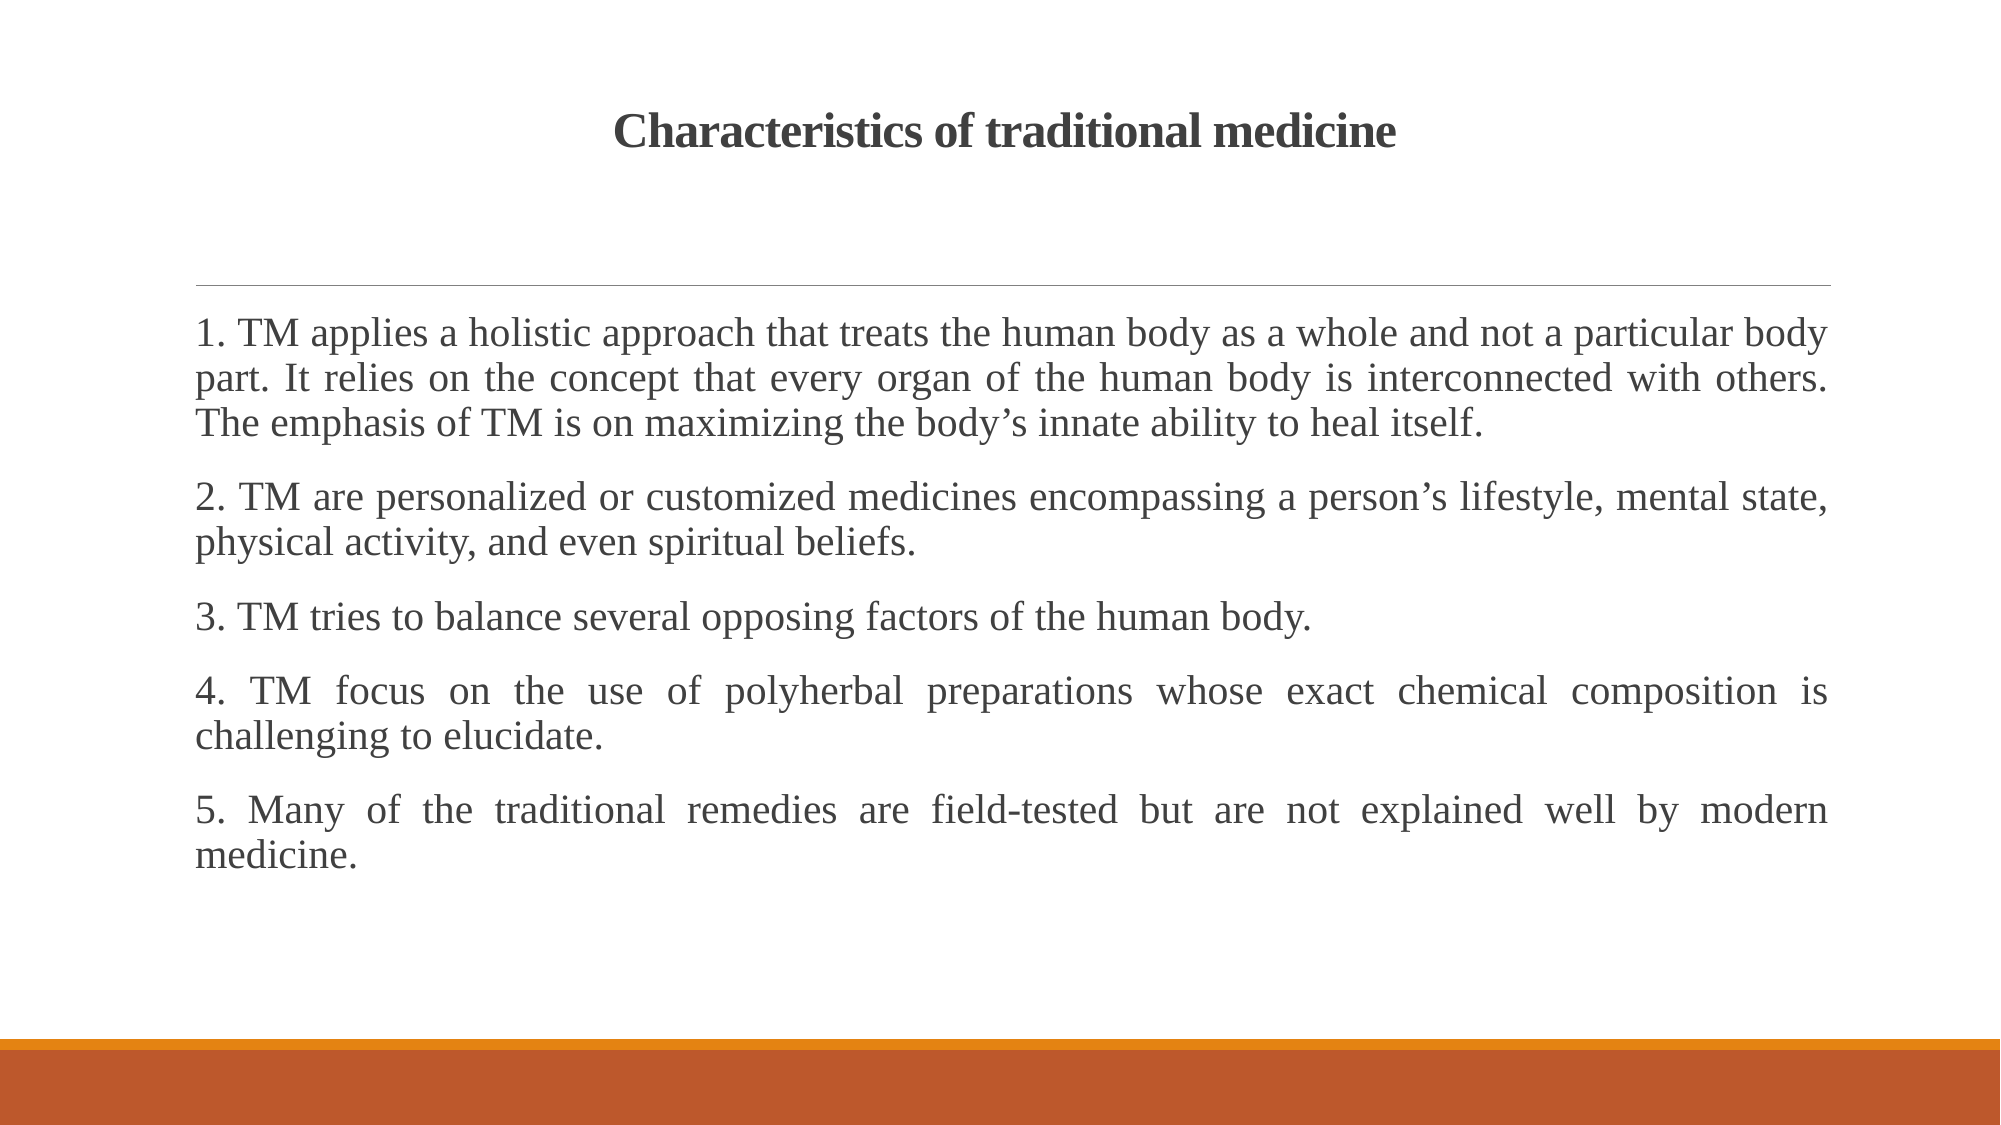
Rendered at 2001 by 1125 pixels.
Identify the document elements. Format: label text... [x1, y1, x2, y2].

title Characteristics of traditional medicine [180, 47, 1830, 285]
list 1. TM applies a holistic approach that treats the human body as a whole and not a particular body part. It relies on the concept that every organ of the human body is interconnected with others. The emphasis of TM is on maximizing the body’s innate ability to heal itself. 2. TM are personalized or customized medicines encompassing a person’s lifestyle, mental state, physical activity, and even spiritual beliefs. 3. TM tries to balance several opposing factors of the human body. 4. TM focus on the use of polyherbal preparations whose exact chemical composition is challenging to elucidate. 5. Many of the traditional remedies are field-tested but are not explained well by modern medicine. [179, 302, 1830, 963]
